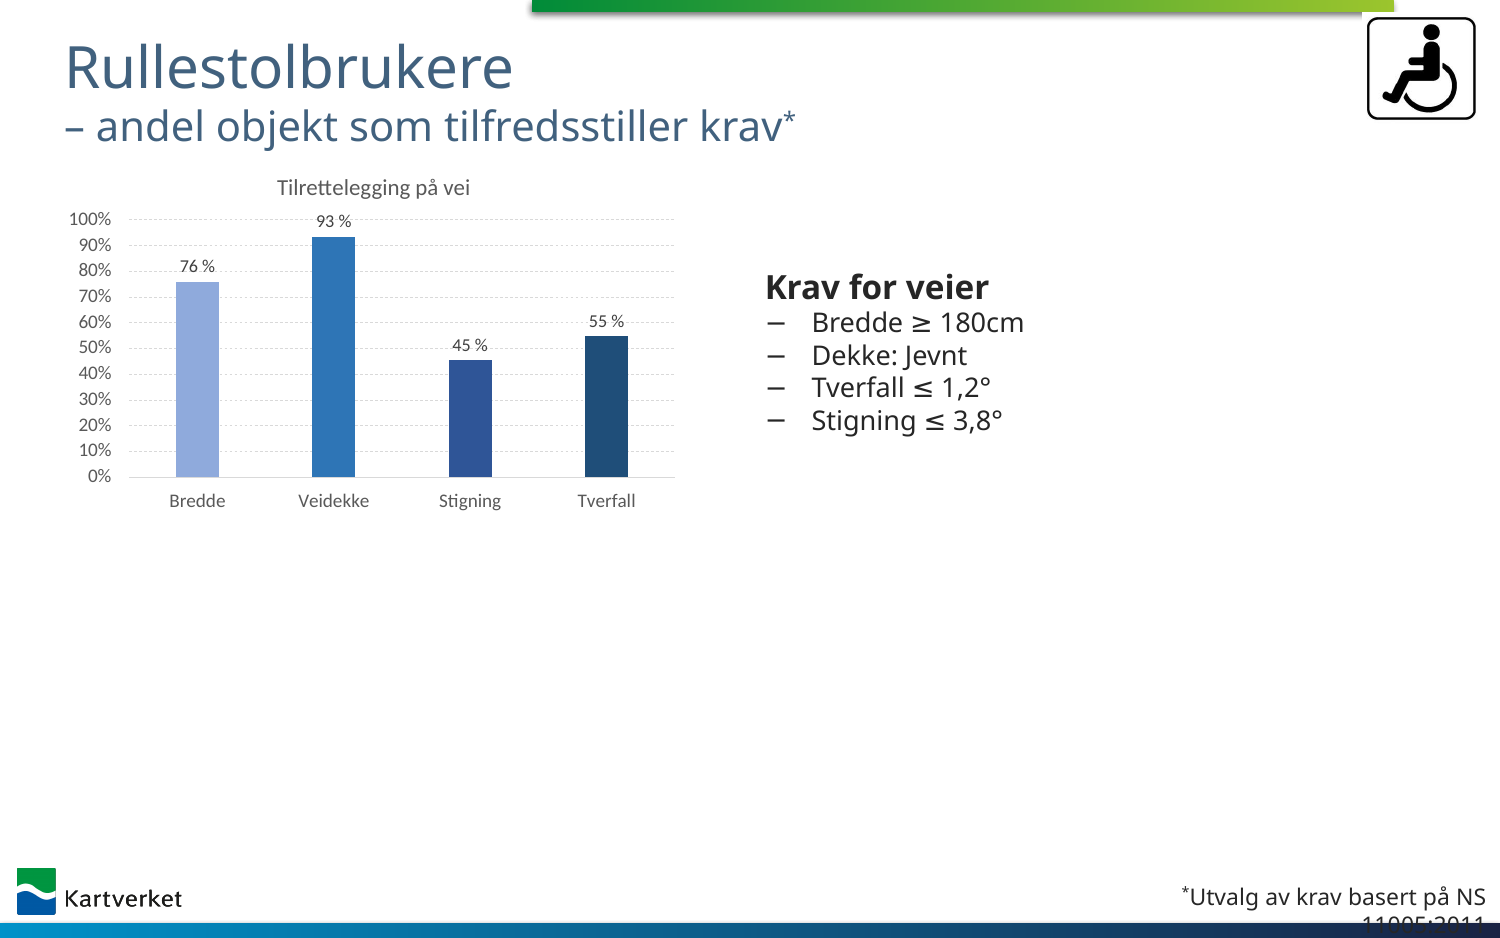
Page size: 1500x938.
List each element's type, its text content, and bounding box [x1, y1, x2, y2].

text_box Rullestolbrukere – andel objekt som tilfredsstiller krav* [49, 25, 1431, 158]
text_box *Utvalg av krav basert på NS 11005:2011 [1068, 873, 1500, 938]
text_box Krav for veier Bredde ≥ 180cm Dekke: Jevnt Tverfall ≤ 1,2° Stigning ≤ 3,8° [750, 258, 1234, 444]
picture [62, 166, 686, 519]
picture [1362, 12, 1481, 126]
